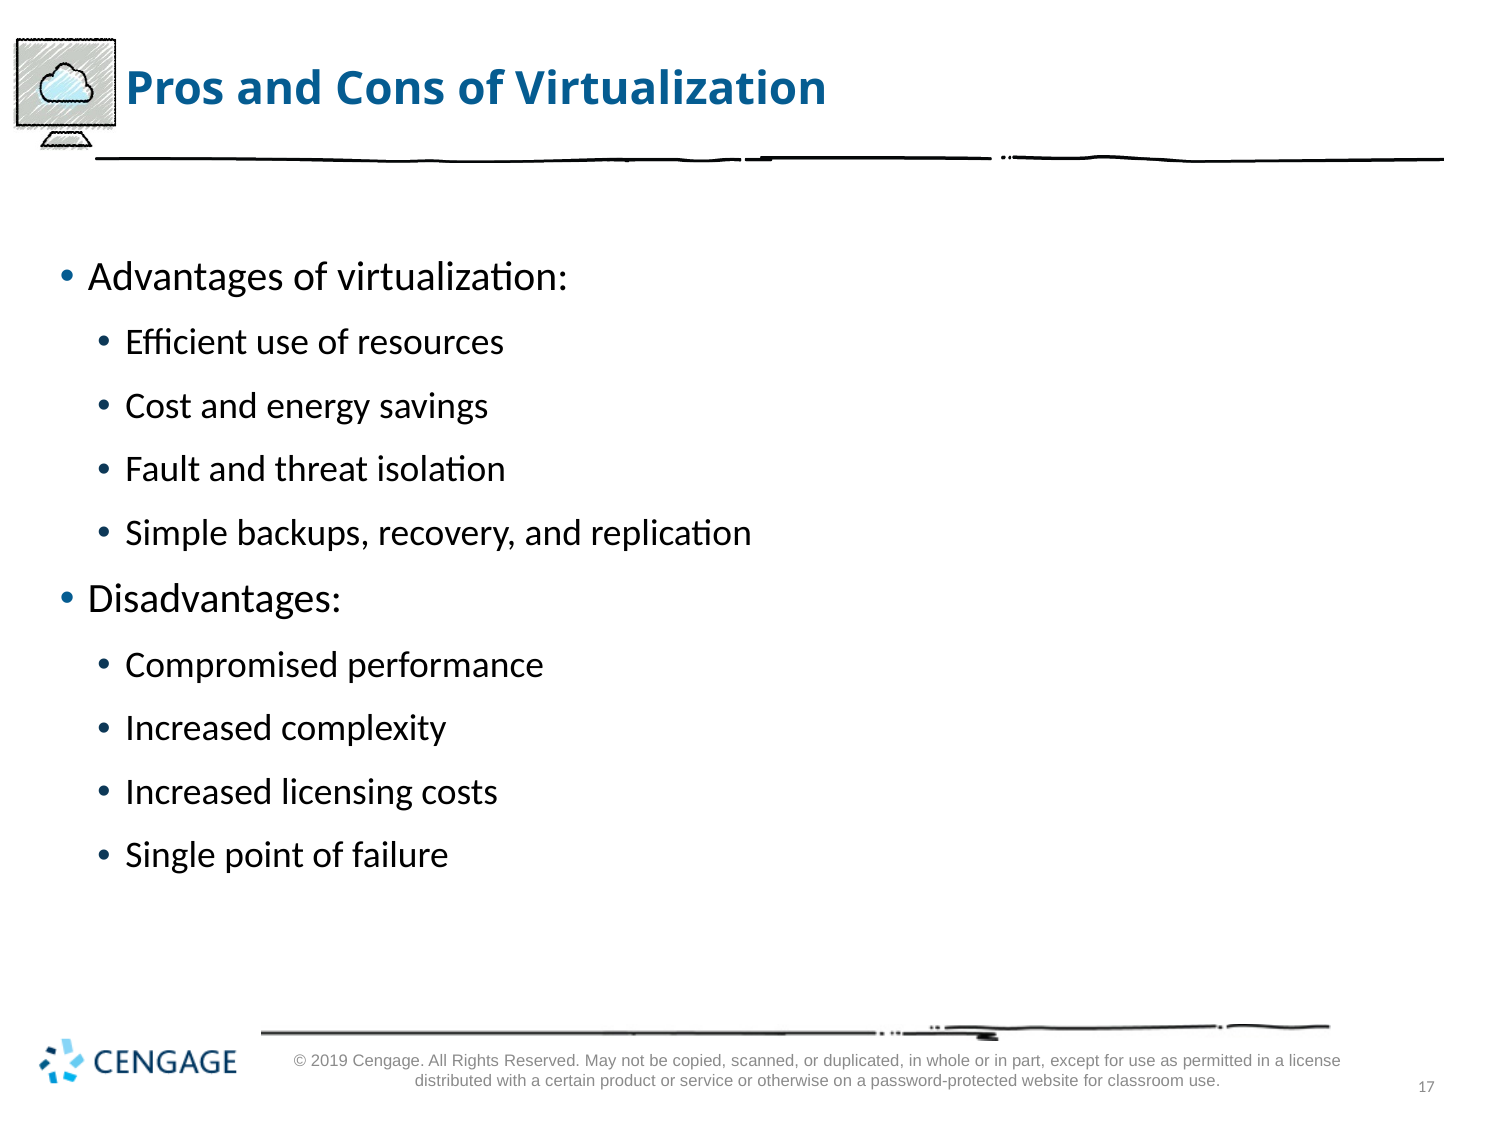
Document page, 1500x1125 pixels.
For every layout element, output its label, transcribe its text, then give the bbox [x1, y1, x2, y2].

picture [19, 1025, 249, 1096]
picture [261, 1024, 1331, 1041]
footer © 2019 Cengage. All Rights Reserved. May not be copied, scanned, or duplicated, in whole or in part, except for use as permitted in a license distributed with a certain product or service or otherwise on a password-protected website for classroom use. [262, 1050, 1375, 1091]
picture [95, 155, 1444, 163]
title Pros and Cons of Virtualization [125, 66, 1442, 116]
picture [13, 36, 117, 151]
list Advantages of virtualization: Efficient use of resources Cost and energy savings Fault and threat isolation Simple backups, recovery, and replication Disadvantages: Compromised performance Increased complexity Increased licensing costs Single point of failure [59, 252, 1441, 883]
